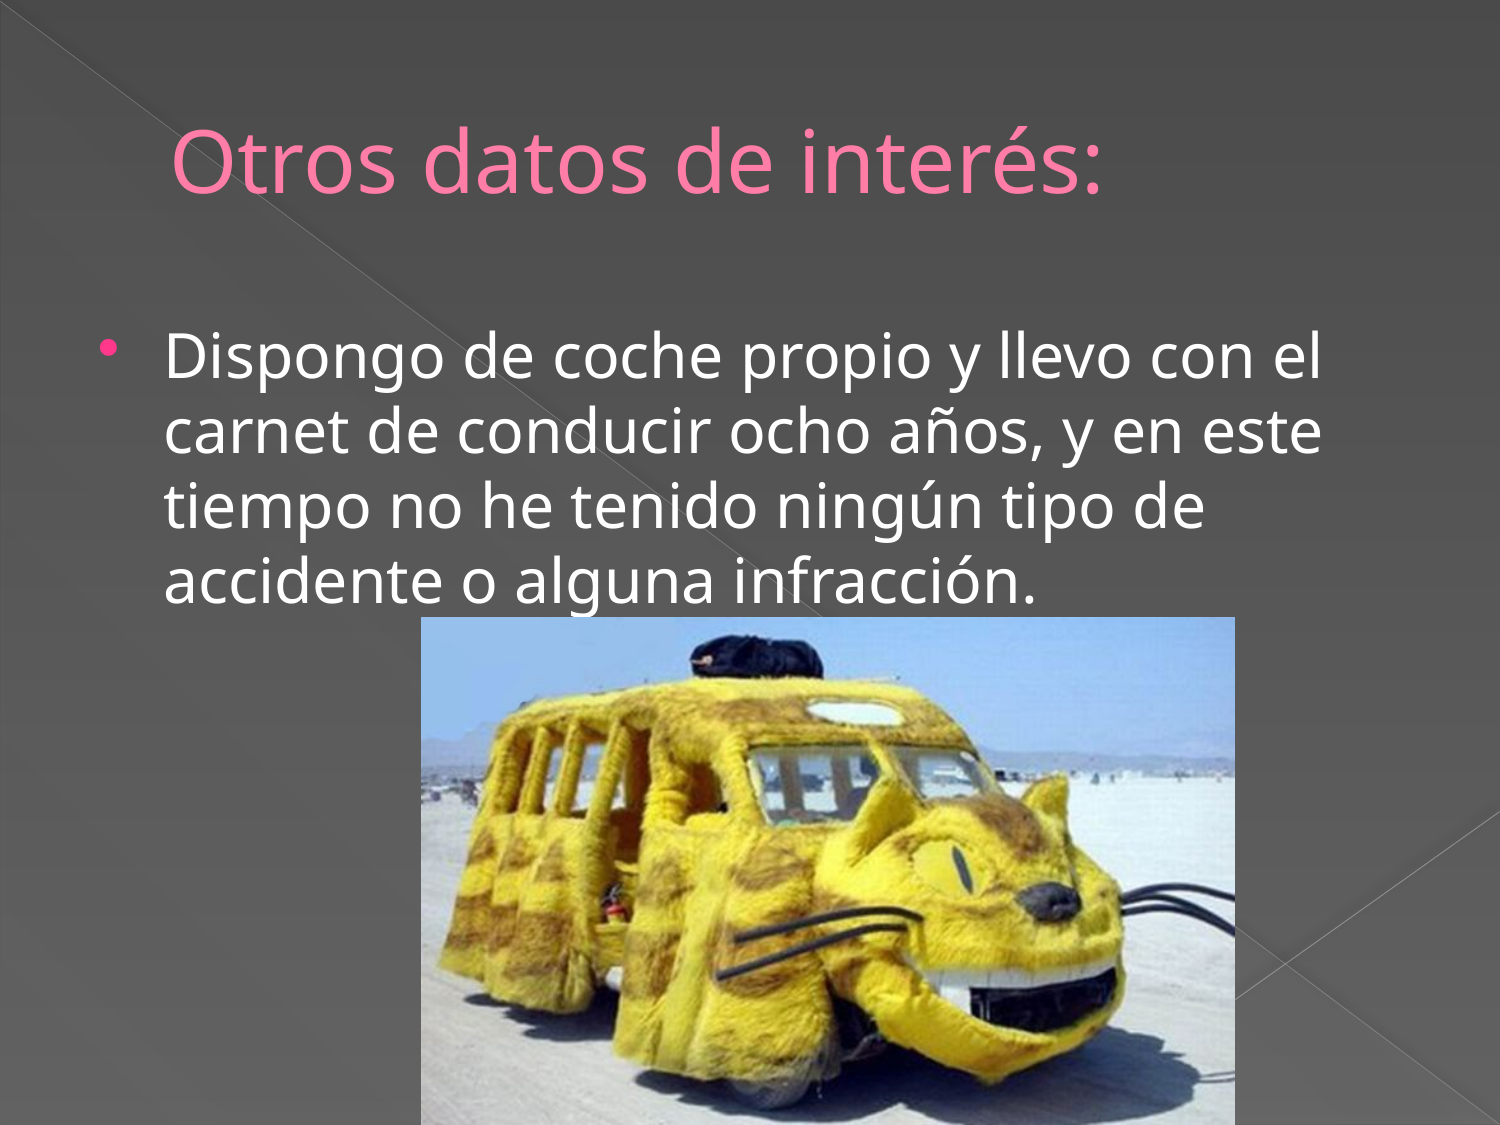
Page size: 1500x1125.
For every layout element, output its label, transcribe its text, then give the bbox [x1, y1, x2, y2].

list Dispongo de coche propio y llevo con el carnet de conducir ocho años, y en este tiempo no he tenido ningún tipo de accidente o alguna infracción. [75, 308, 1425, 1059]
picture [421, 616, 1235, 1125]
title Otros datos de interés: [75, 43, 1425, 274]
